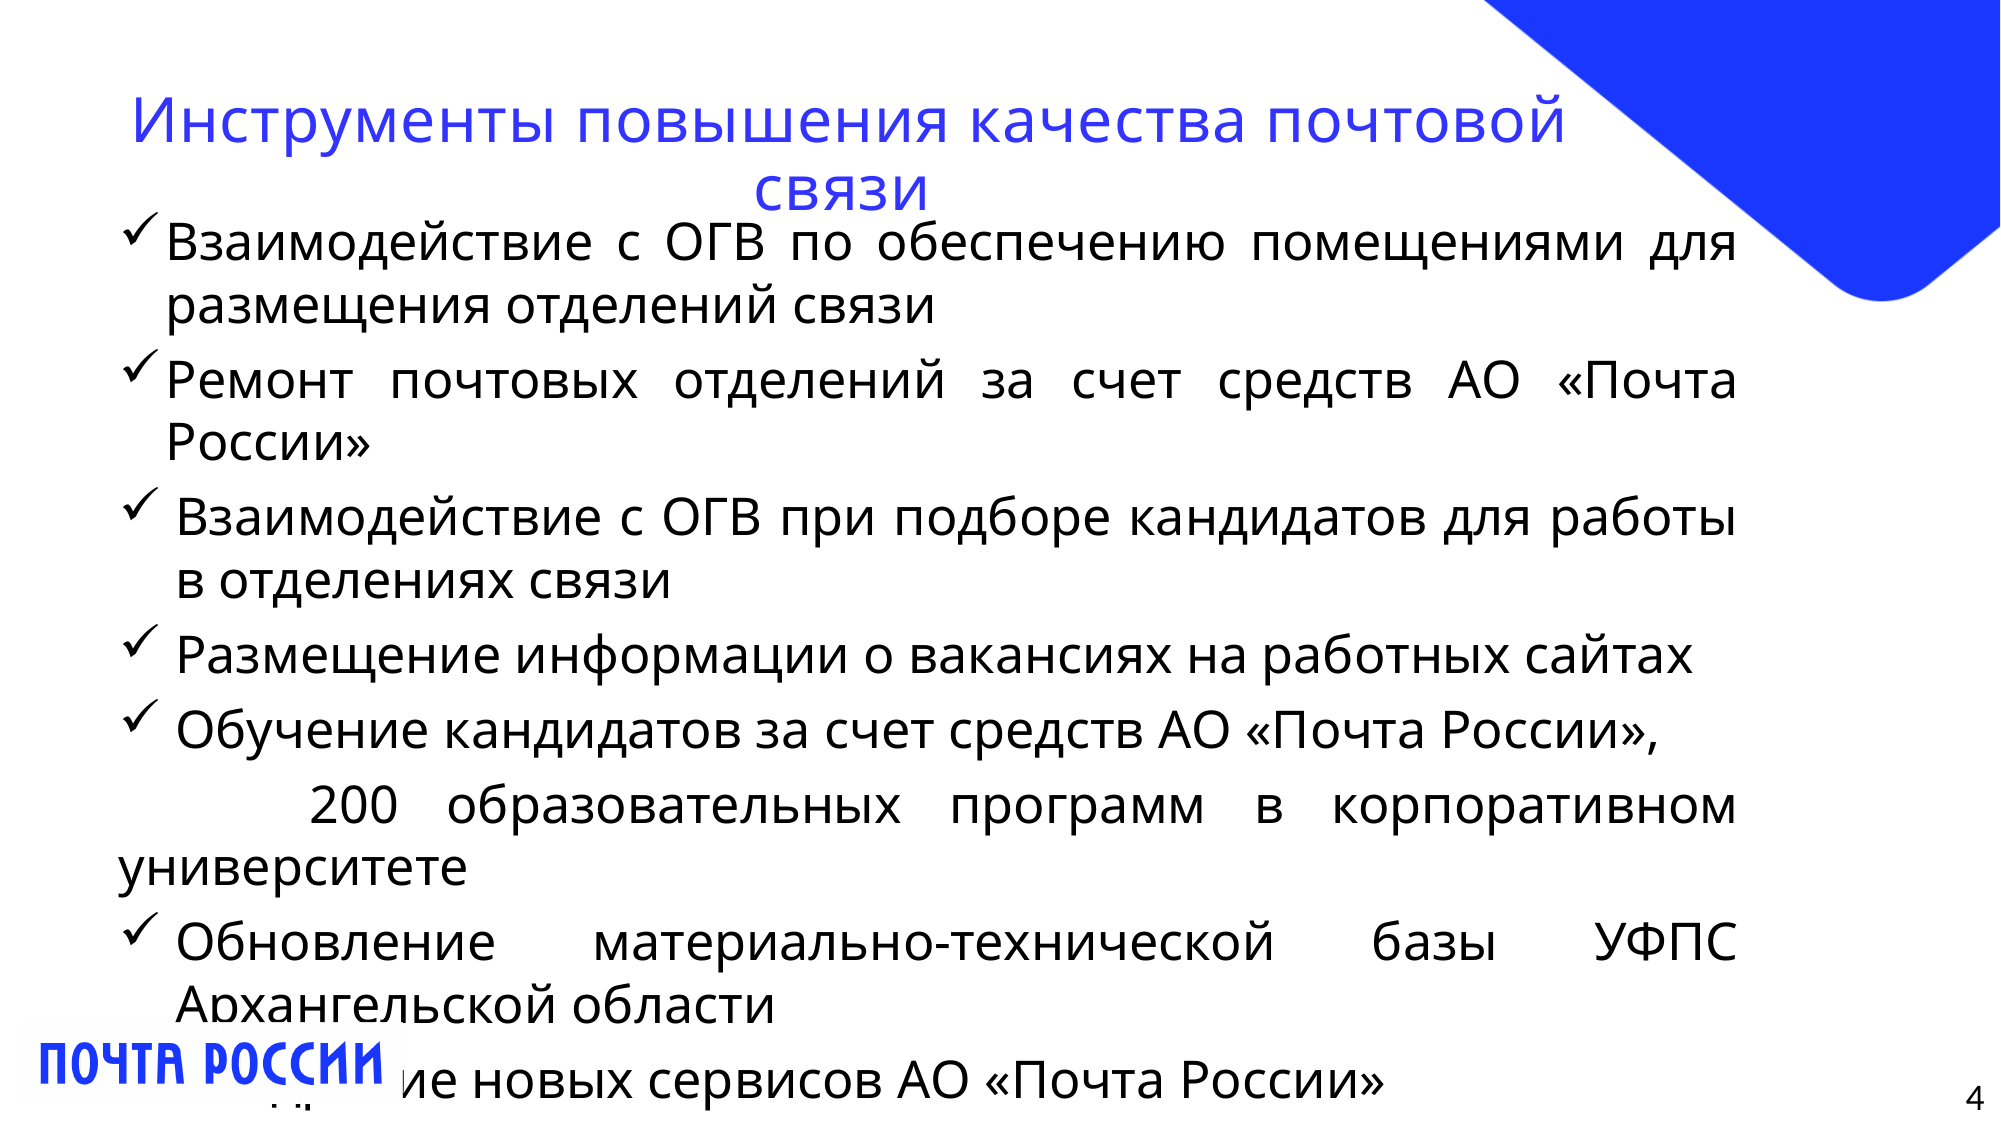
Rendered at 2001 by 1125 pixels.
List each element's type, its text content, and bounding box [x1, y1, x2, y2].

text_box Инструменты повышения качества почтовой связи [50, 81, 1652, 181]
text_box Взаимодействие с ОГВ по обеспечению помещениями для размещения отделений связи Ремонт почтовых отделений за счет средств АО «Почта России» Взаимодействие с ОГВ при подборе кандидатов для работы в отделениях связи Размещение информации о вакансиях на работных сайтах Обучение кандидатов за счет средств АО «Почта России», 200 образовательных программ в корпоративном университете Обновление материально-технической базы УФПС Архангельской области Внедрение новых сервисов АО «Почта России» [104, 201, 1754, 1125]
picture [0, 0, 2001, 1125]
text_box 4 [1950, 1065, 2000, 1125]
